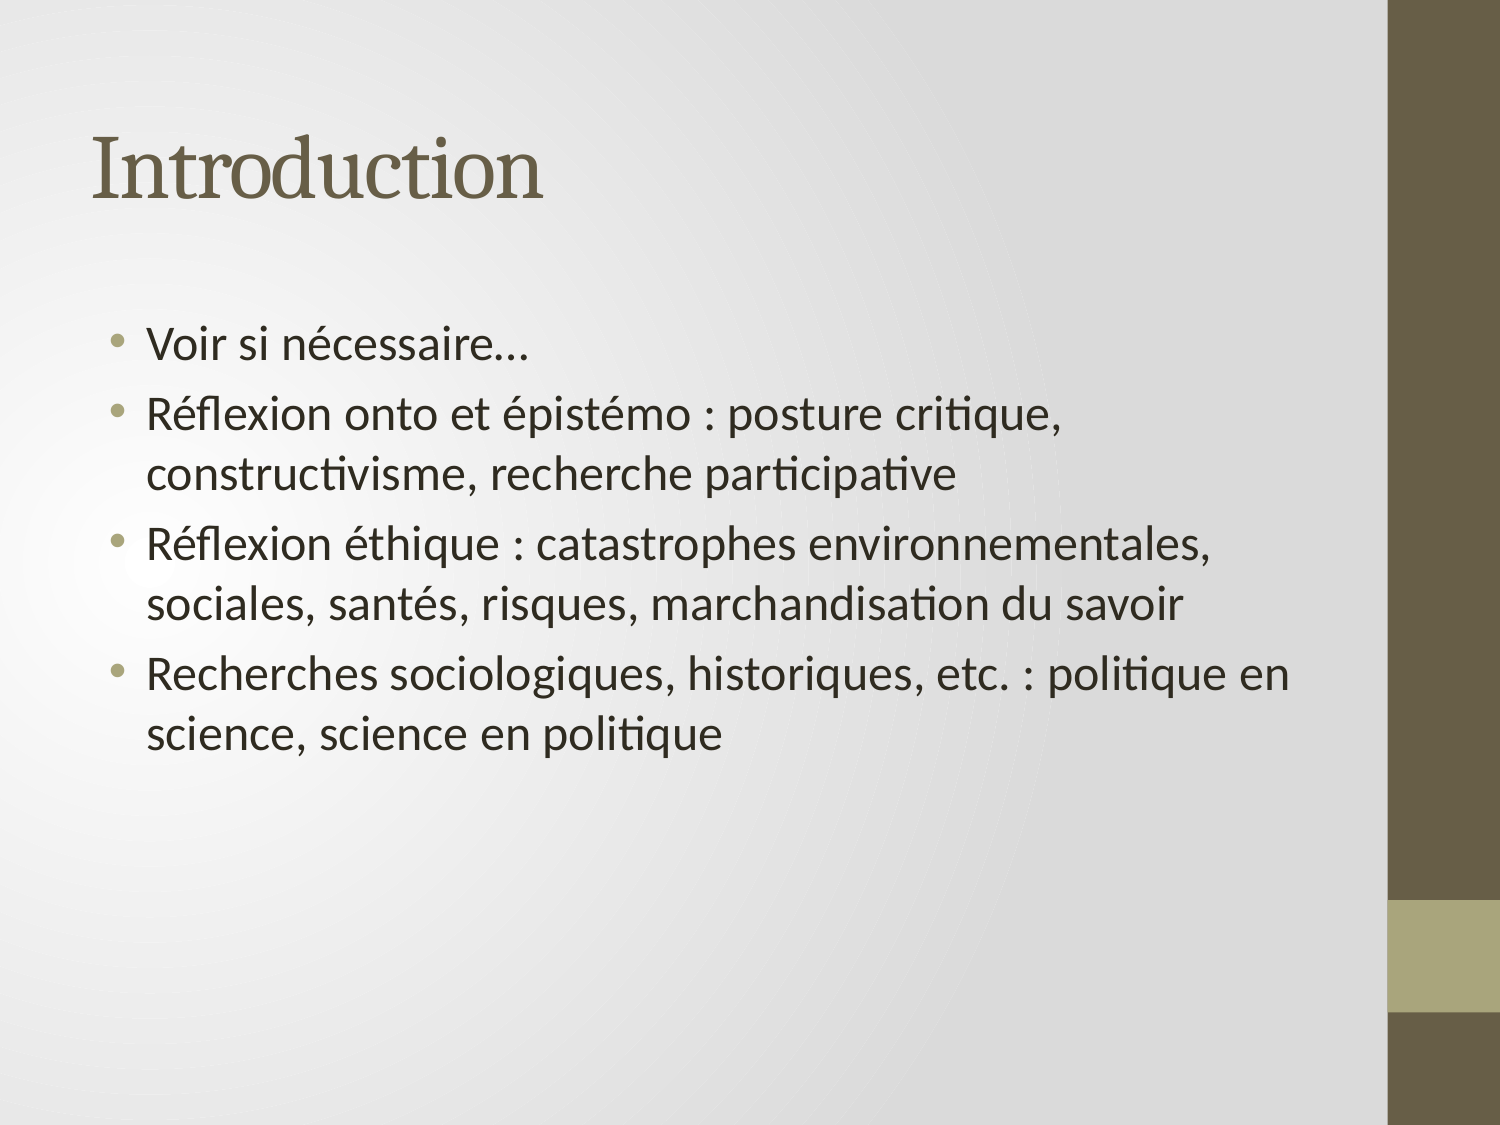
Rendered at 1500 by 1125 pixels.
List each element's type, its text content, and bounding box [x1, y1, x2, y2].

title Introduction [75, 67, 1325, 256]
list Voir si nécessaire… Réflexion onto et épistémo : posture critique, constructivisme, recherche participative Réflexion éthique : catastrophes environnementales, sociales, santés, risques, marchandisation du savoir Recherches sociologiques, historiques, etc. : politique en science, science en politique [75, 302, 1325, 1050]
